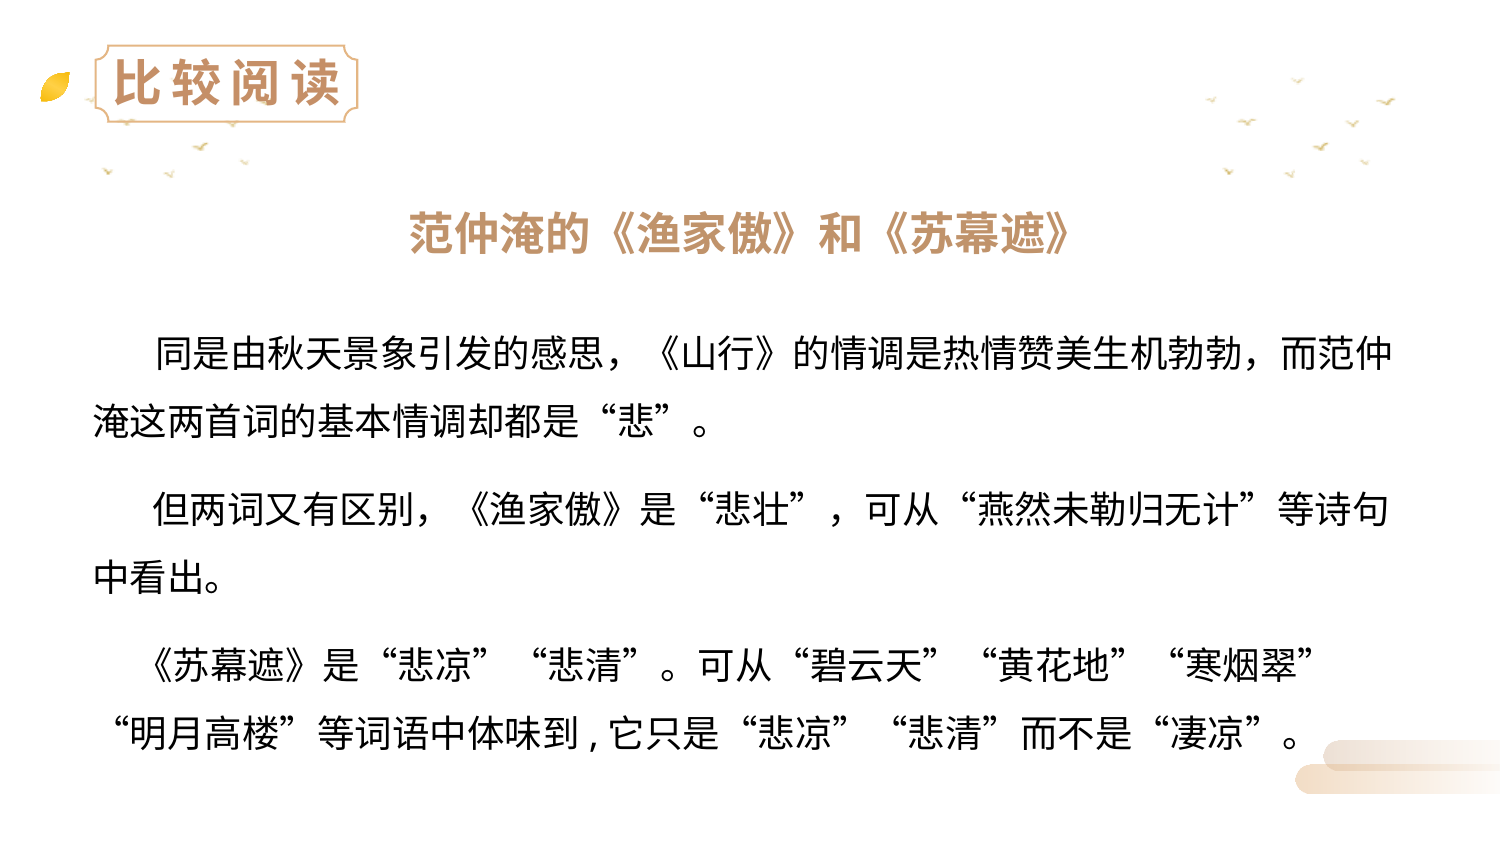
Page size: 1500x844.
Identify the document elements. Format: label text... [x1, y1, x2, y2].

text_box 比较阅读 [112, 51, 341, 112]
text_box 同是由秋天景象引发的感思，《山行》的情调是热情赞美生机勃勃，而范仲淹这两首词的基本情调却都是“悲”。 但两词又有区别，《渔家傲》是“悲壮”，可从“燕然未勒归无计”等诗句中看出。 《苏幕遮》是“悲凉”“悲清”。可从“碧云天”“黄花地”“寒烟翠”“明月高楼”等词语中体味到,它只是“悲凉”“悲清”而不是“凄凉”。 [81, 302, 1410, 844]
text_box 范仲淹的《渔家傲》和《苏幕遮》 [243, 205, 1257, 266]
